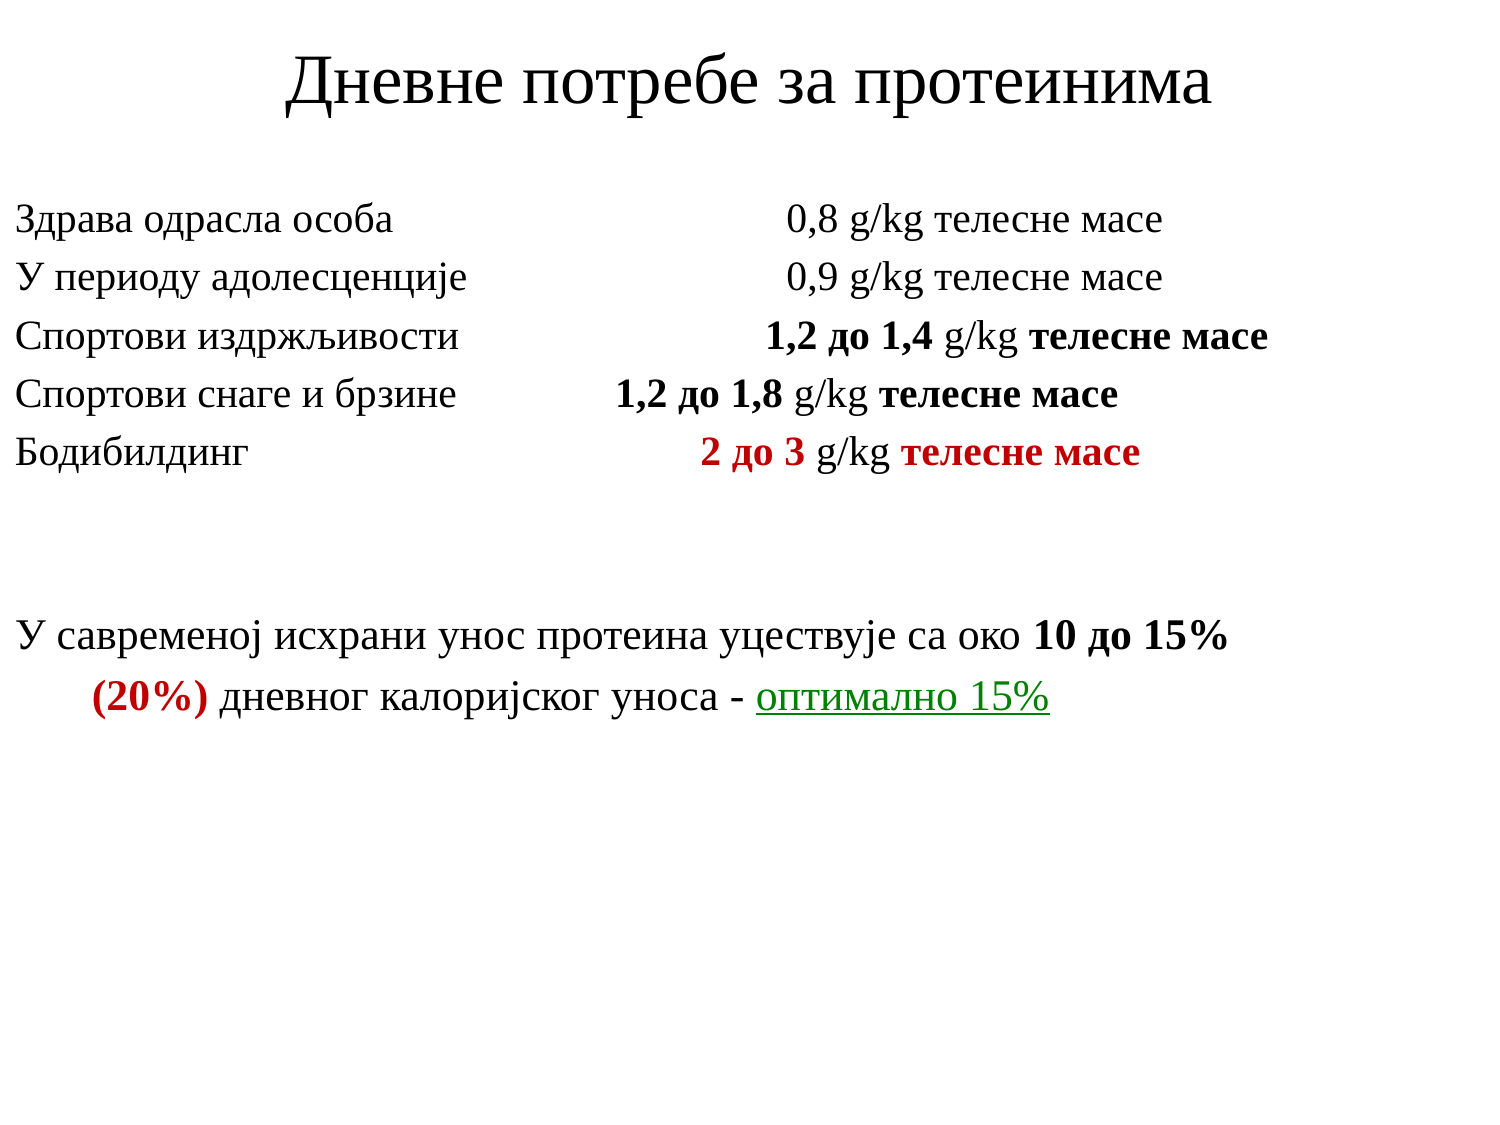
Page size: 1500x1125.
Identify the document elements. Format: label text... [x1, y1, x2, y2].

title Дневне потребе за протеинима [0, 0, 1500, 125]
text_box Здрава одрасла особа 0,8 g/kg телесне масе У периоду адолесценције 0,9 g/kg телесне масе Спортови издржљивости 1,2 до 1,4 g/kg телесне масе Спортови снаге и брзине 1,2 до 1,8 g/kg телесне масе Бодибилдинг 2 до 3 g/kg телесне масе У савременој исхрани унос протеина уцествује са око 10 до 15% (20%) дневног калоријског уноса - оптимално 15% [0, 125, 1500, 1063]
